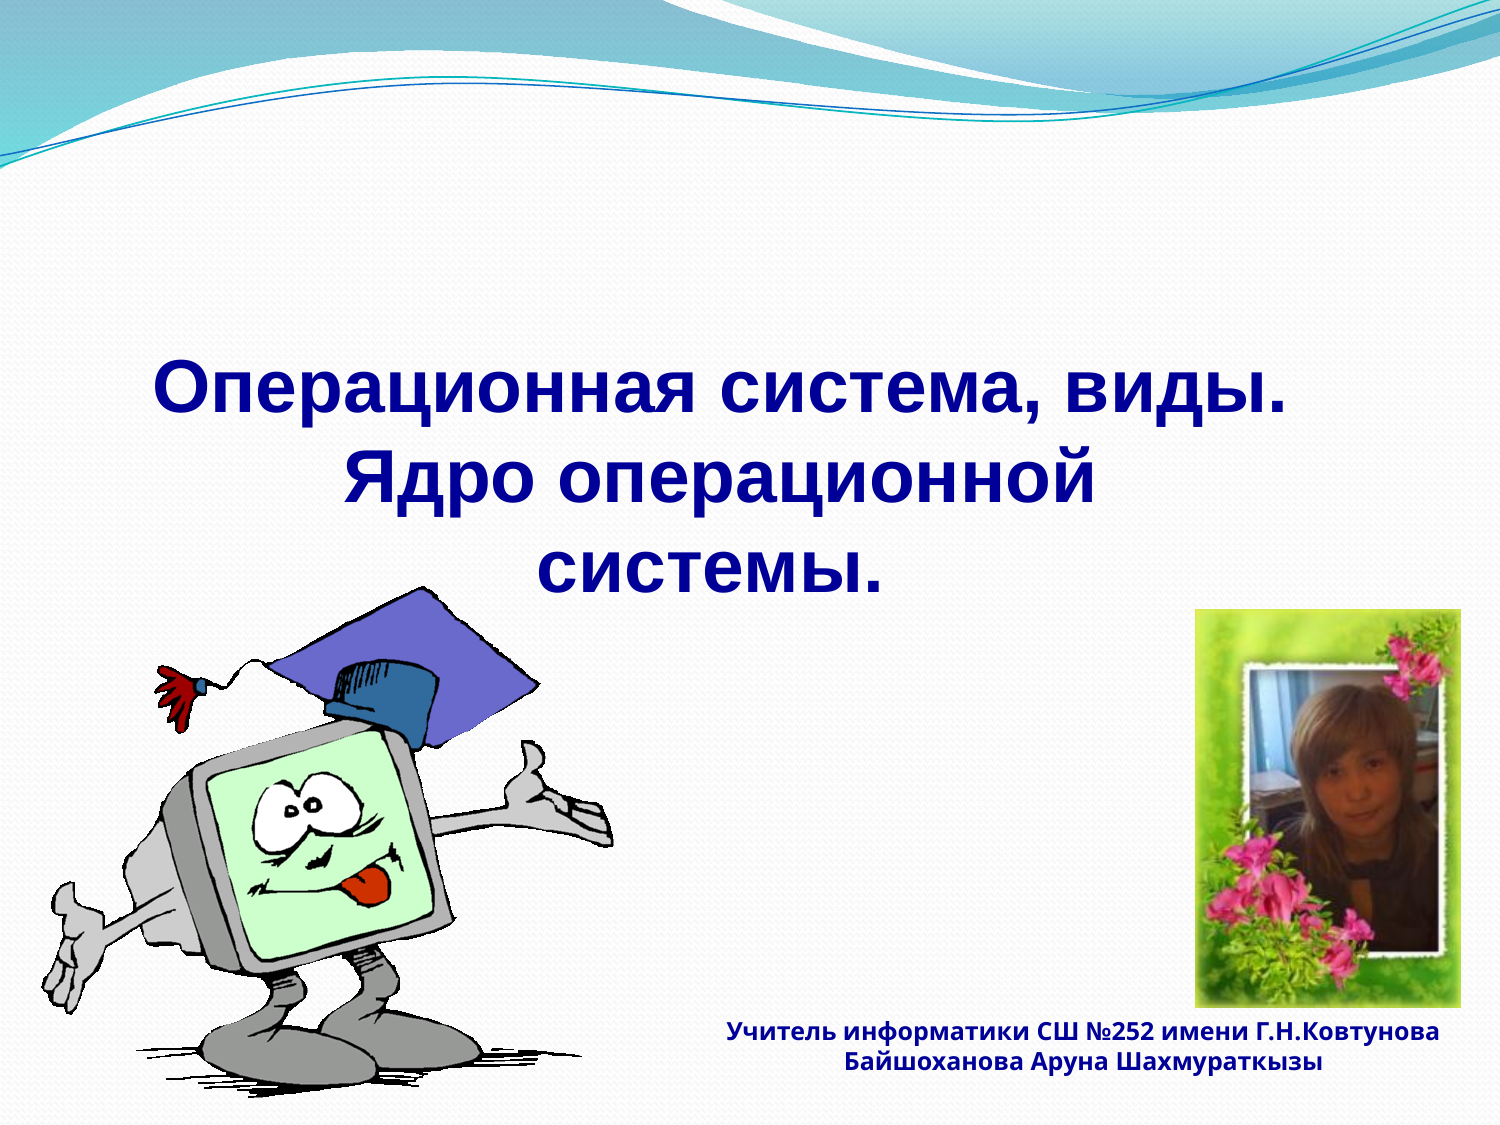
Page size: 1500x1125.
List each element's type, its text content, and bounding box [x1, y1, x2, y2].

text_box Учитель информатики СШ №252 имени Г.Н.Ковтунова Байшоханова Аруна Шахмураткызы [703, 1008, 1465, 1083]
text_box [0, 0, 1500, 75]
text_box Операционная система, виды. Ядро операционной системы. [70, 329, 1372, 615]
picture [1195, 609, 1462, 1009]
picture [34, 585, 615, 1099]
